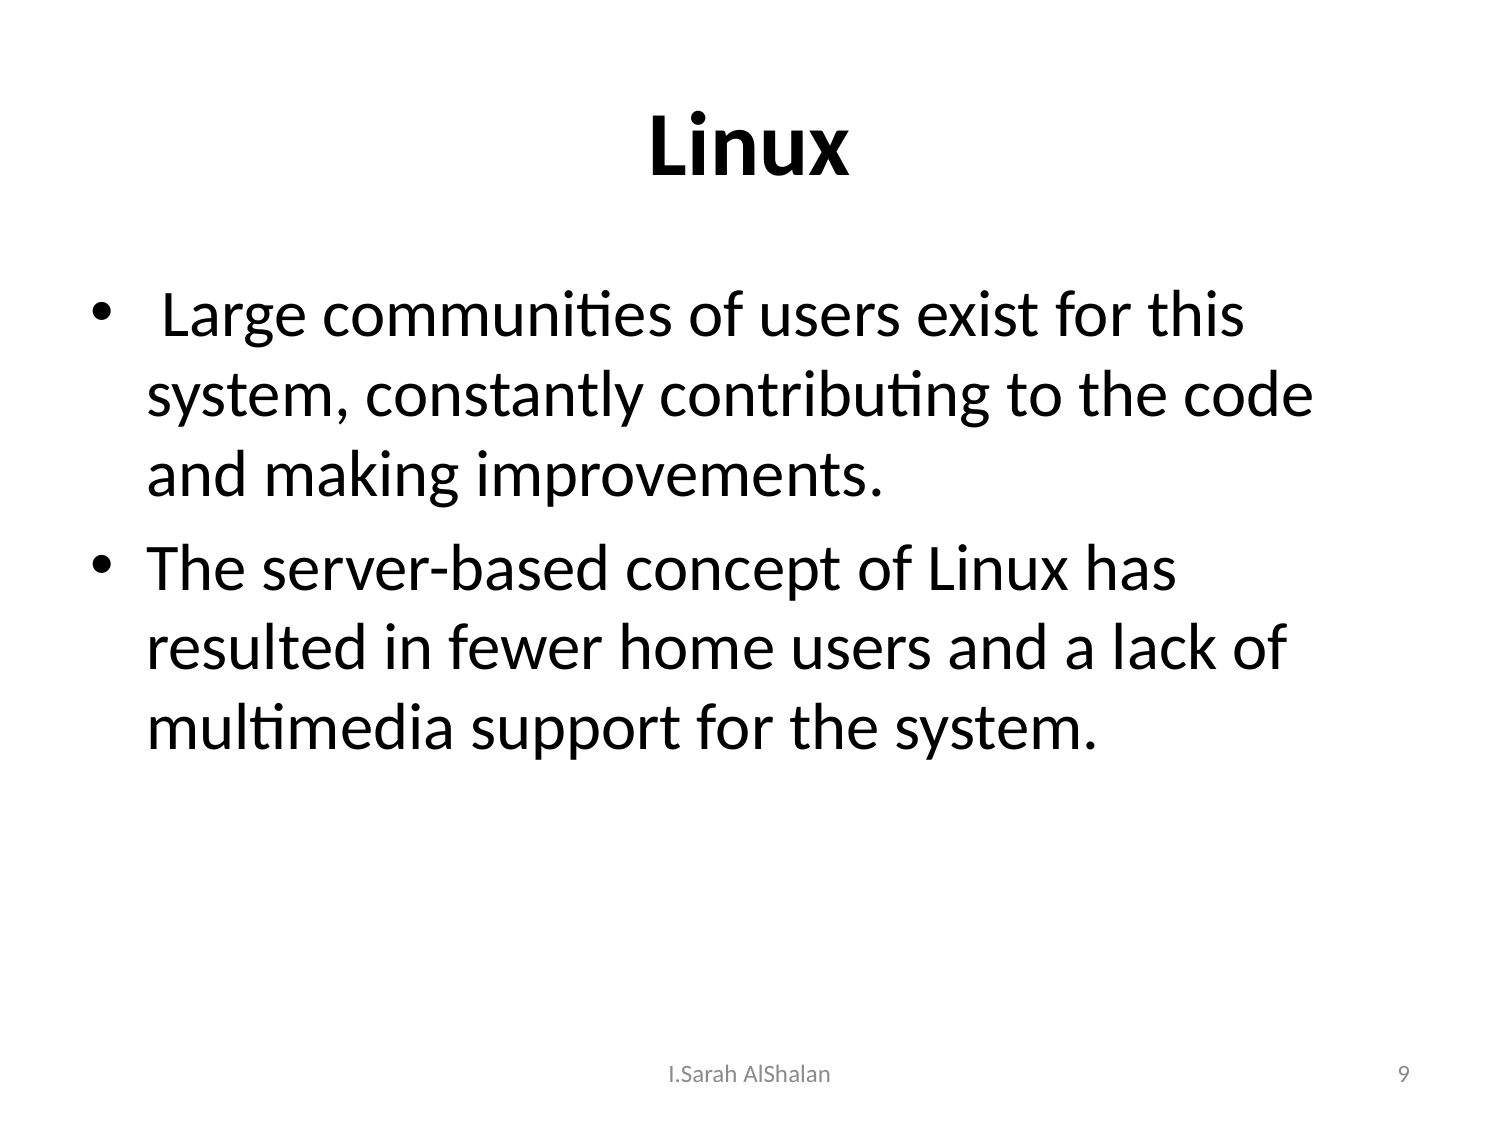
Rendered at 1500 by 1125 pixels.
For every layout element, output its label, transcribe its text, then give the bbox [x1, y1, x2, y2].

list Large communities of users exist for this system, constantly contributing to the code and making improvements. The server-based concept of Linux has resulted in fewer home users and a lack of multimedia support for the system. [75, 262, 1425, 1005]
footer I.Sarah AlShalan [512, 1042, 988, 1103]
slide_number 9 [1074, 1042, 1425, 1103]
title Linux [75, 45, 1425, 233]
